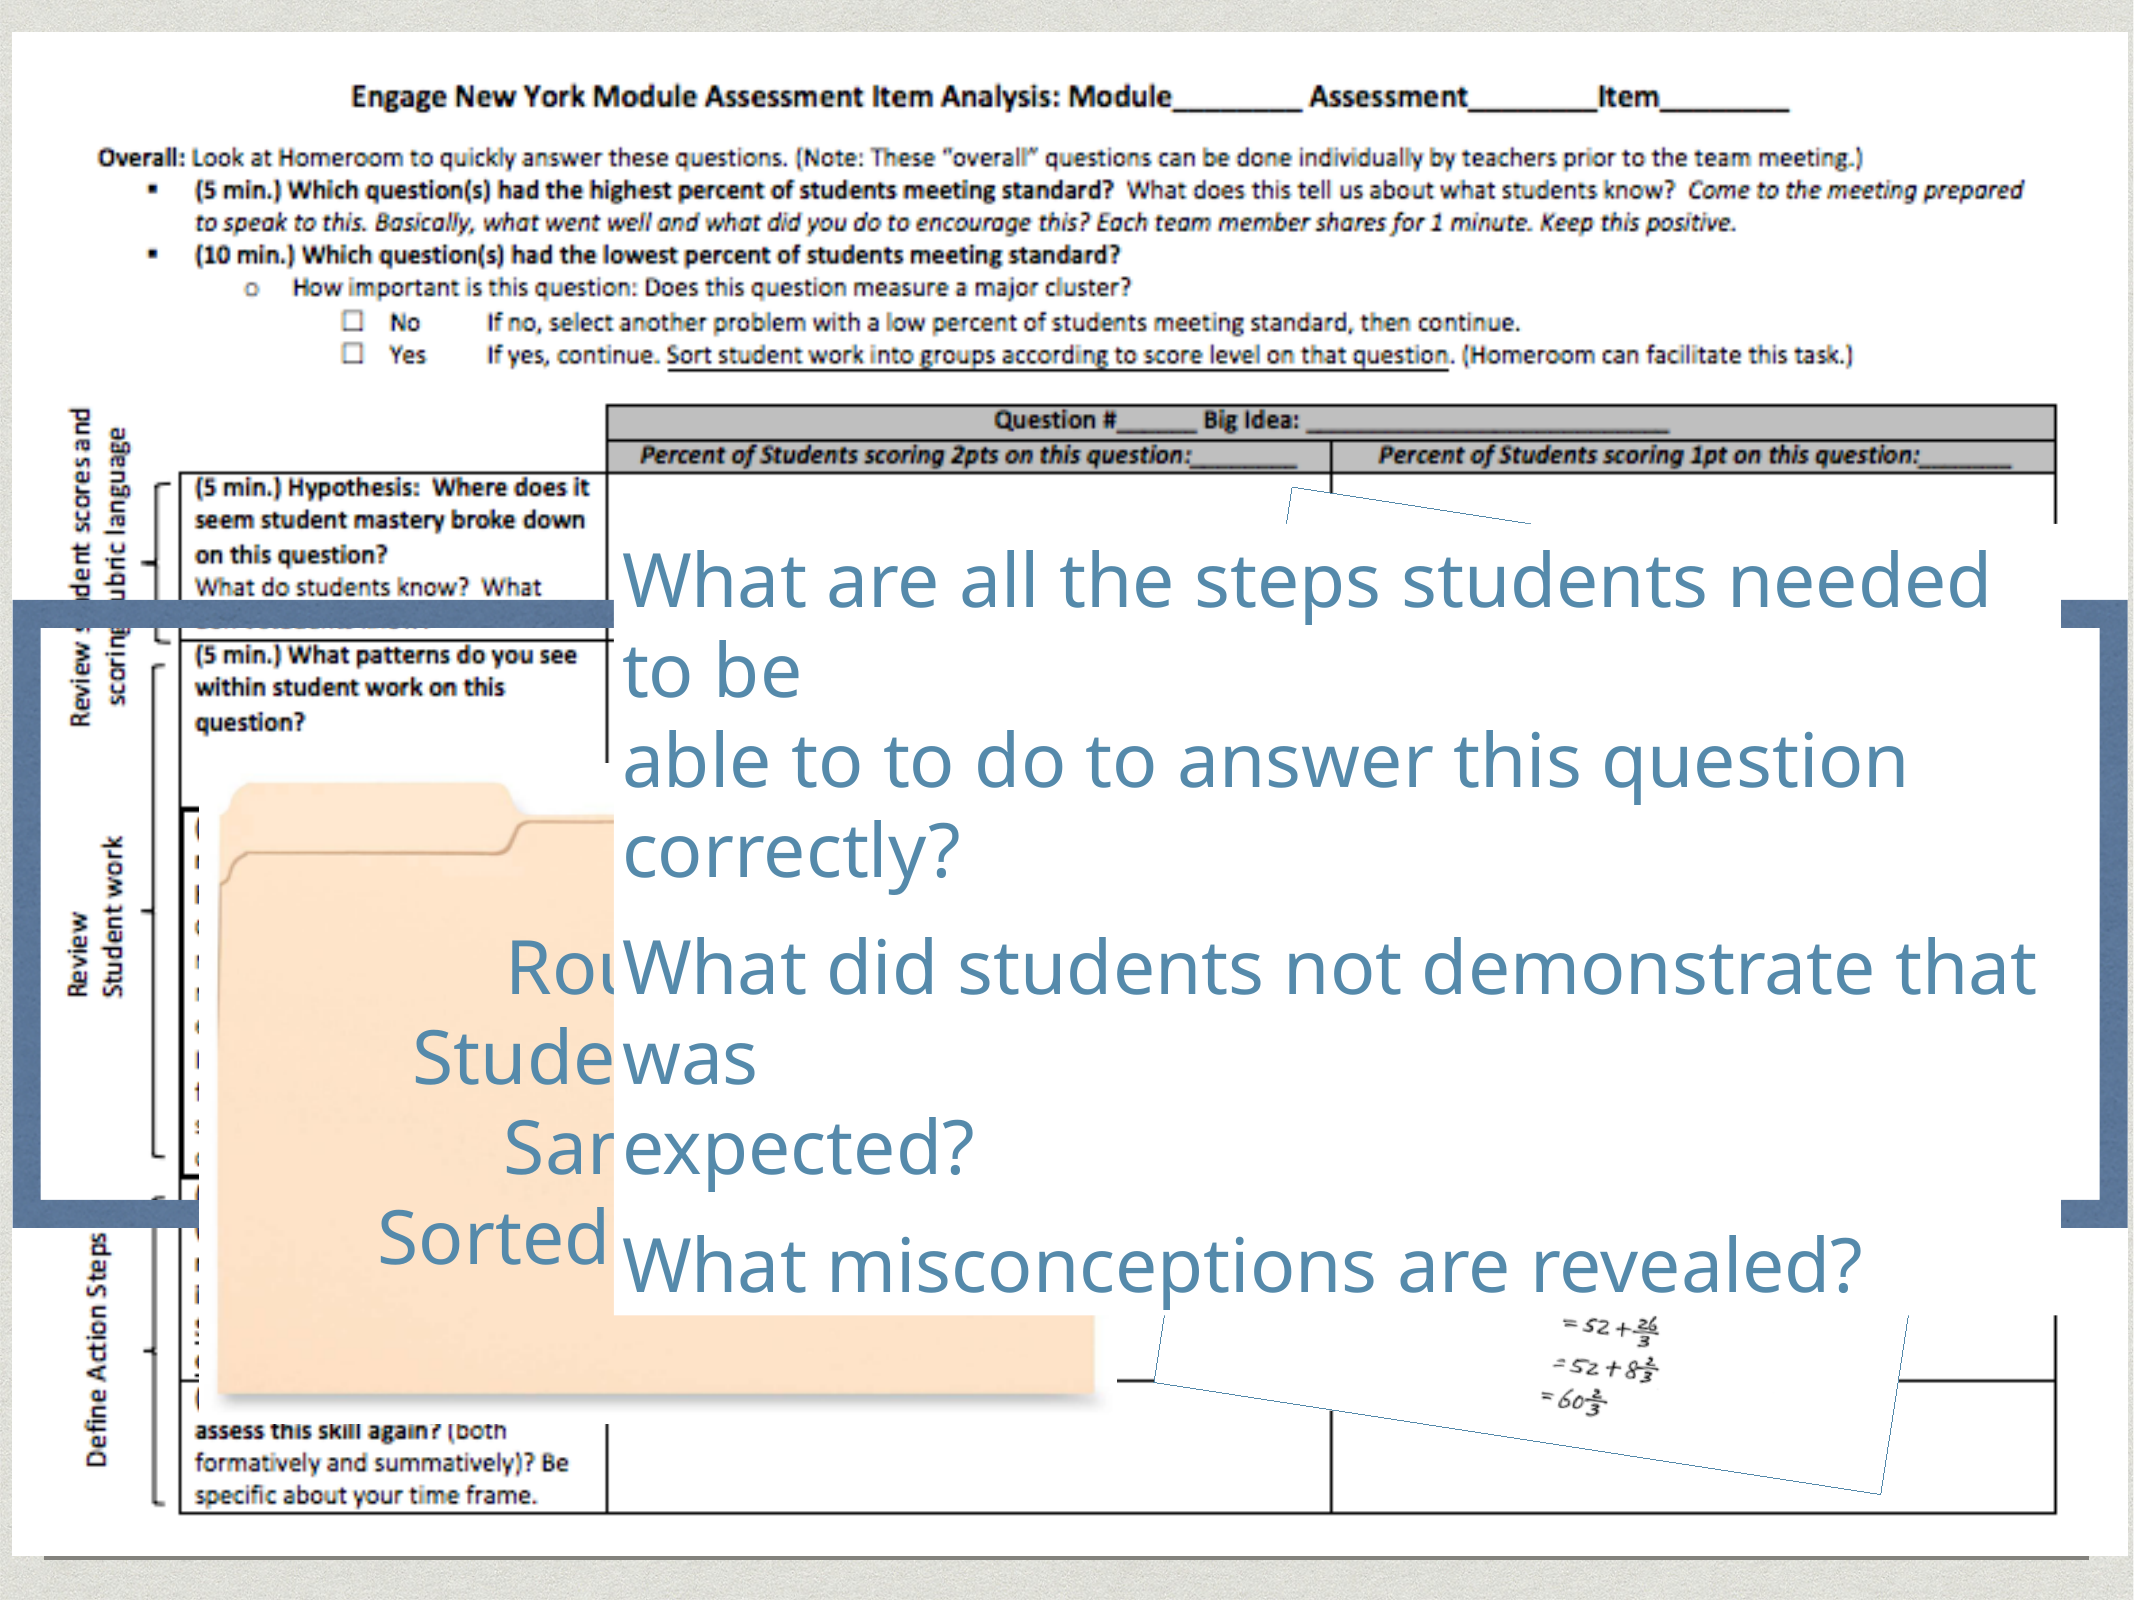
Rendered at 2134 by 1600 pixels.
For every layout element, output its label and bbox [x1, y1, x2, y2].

text_box [198, 762, 1117, 1424]
picture [0, 0, 2134, 1600]
